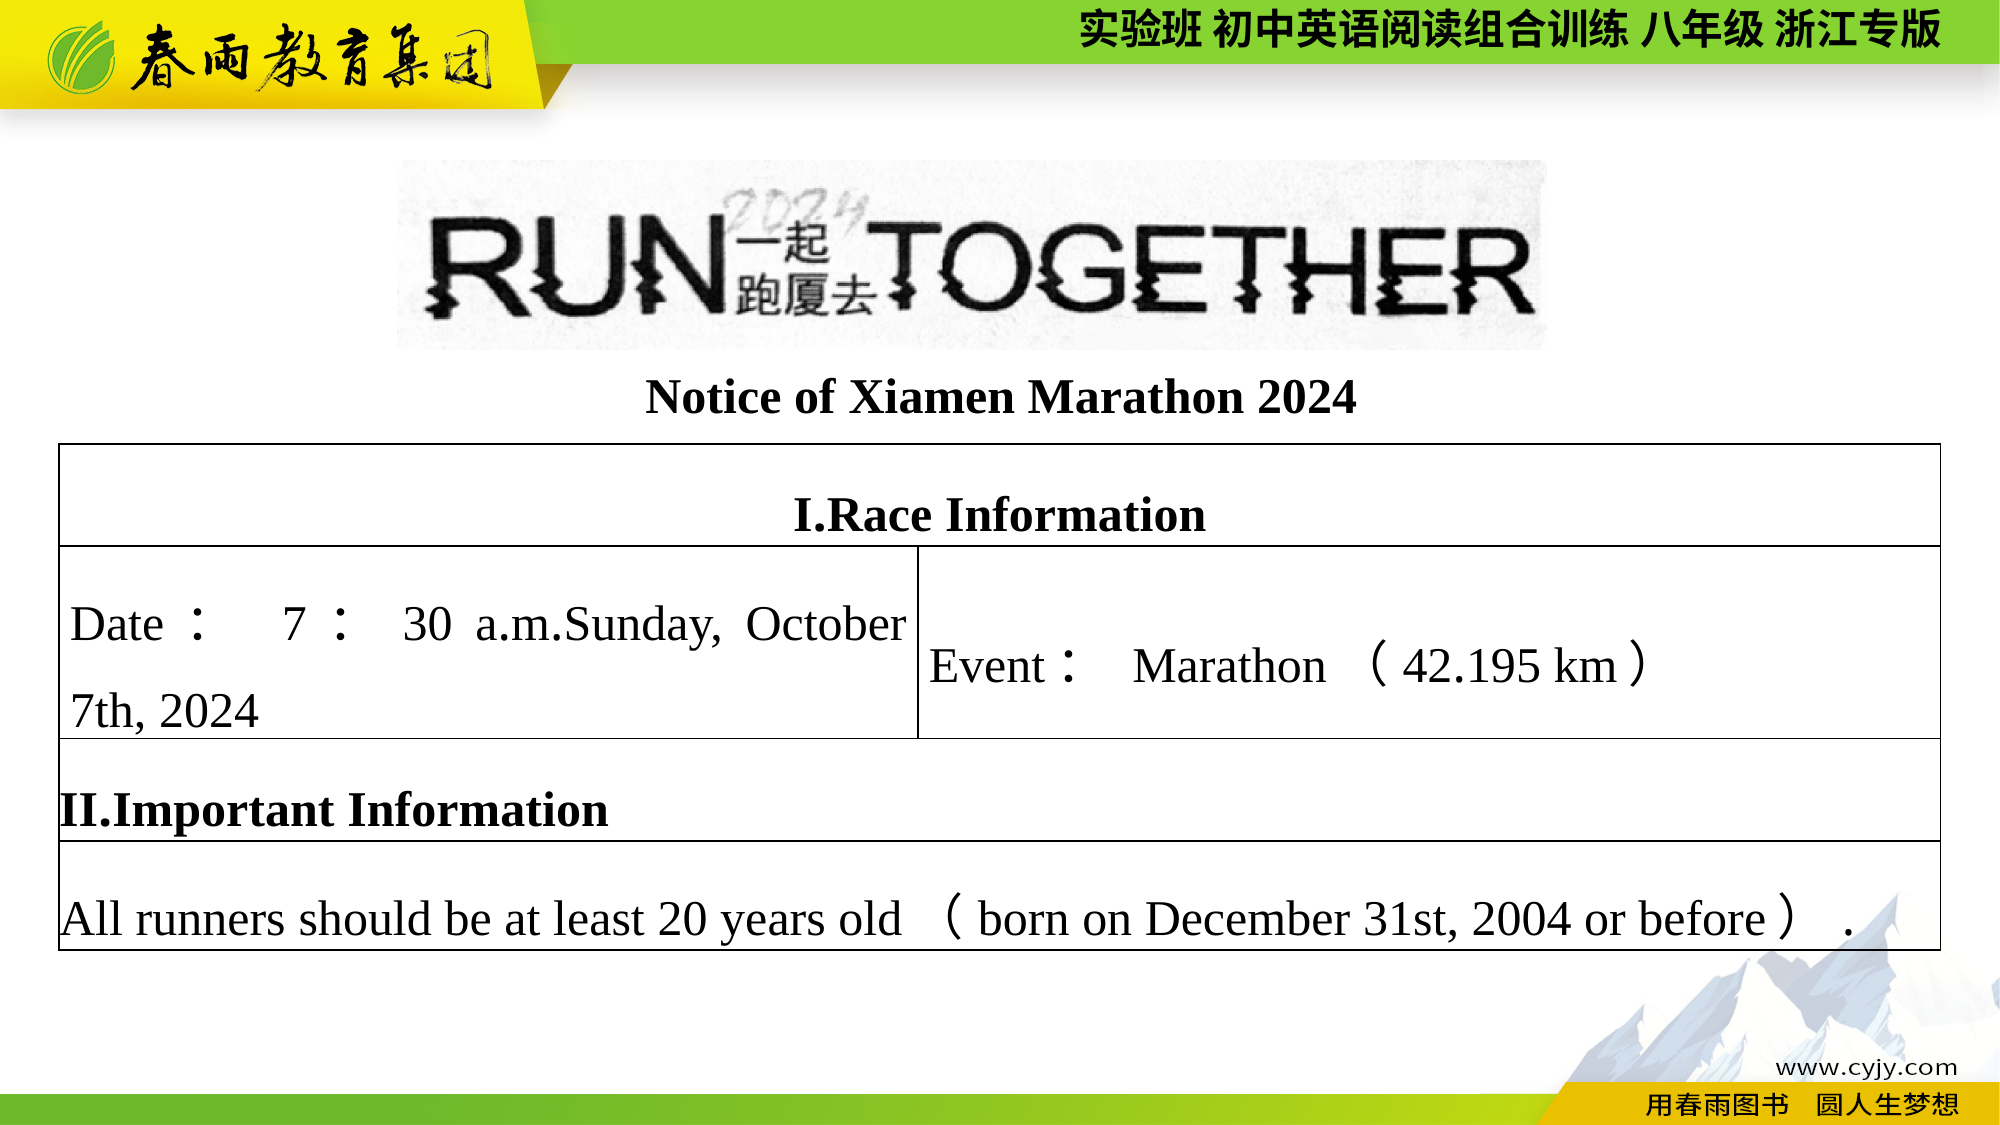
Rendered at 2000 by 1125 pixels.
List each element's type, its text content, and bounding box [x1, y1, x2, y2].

picture [0, 0, 2000, 1125]
table_cell Date： 7：30 a.m.Sunday, October 7th, 2024 [60, 547, 917, 738]
table_cell All runners should be at least 20 years old（born on December 31st, 2004 or before）. [60, 842, 1940, 949]
table_header I.Race Information [60, 445, 1940, 545]
table_cell II.Important Information [60, 739, 1940, 840]
list Notice of Xiamen Marathon 2024 [59, 326, 1944, 422]
table_cell Event： Marathon（42.195 km） [919, 547, 1940, 738]
